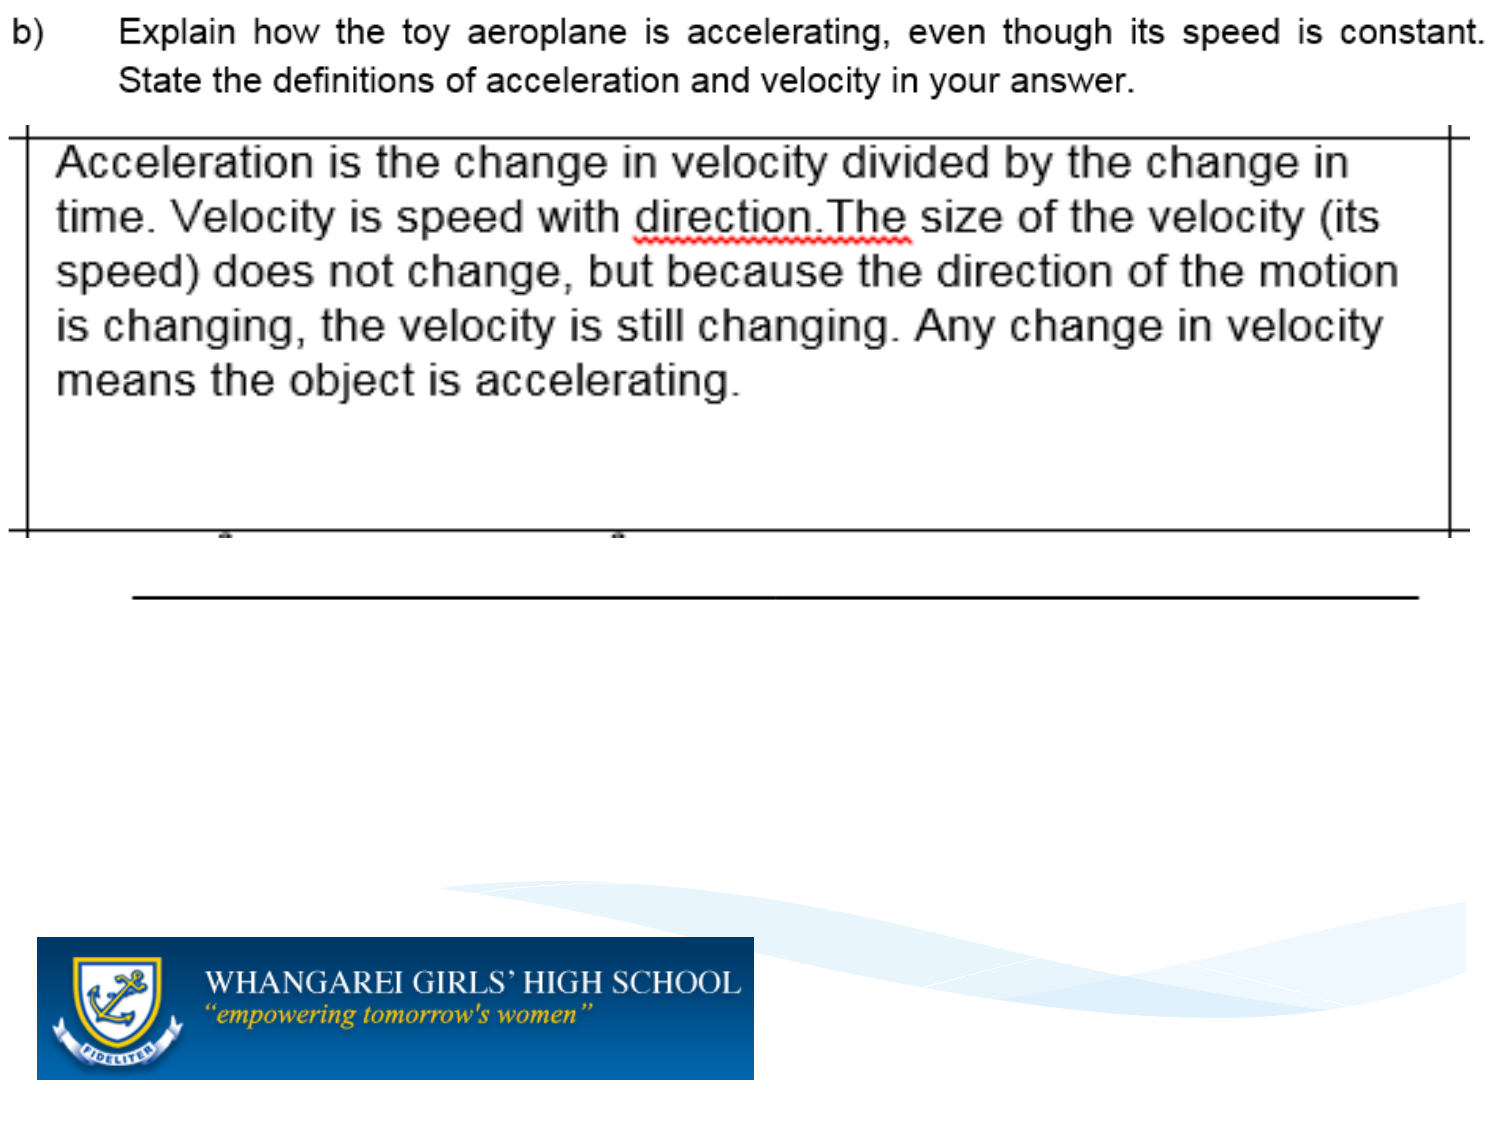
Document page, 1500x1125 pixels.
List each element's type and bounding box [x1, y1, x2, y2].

picture [37, 937, 754, 1080]
picture [0, 0, 1500, 633]
